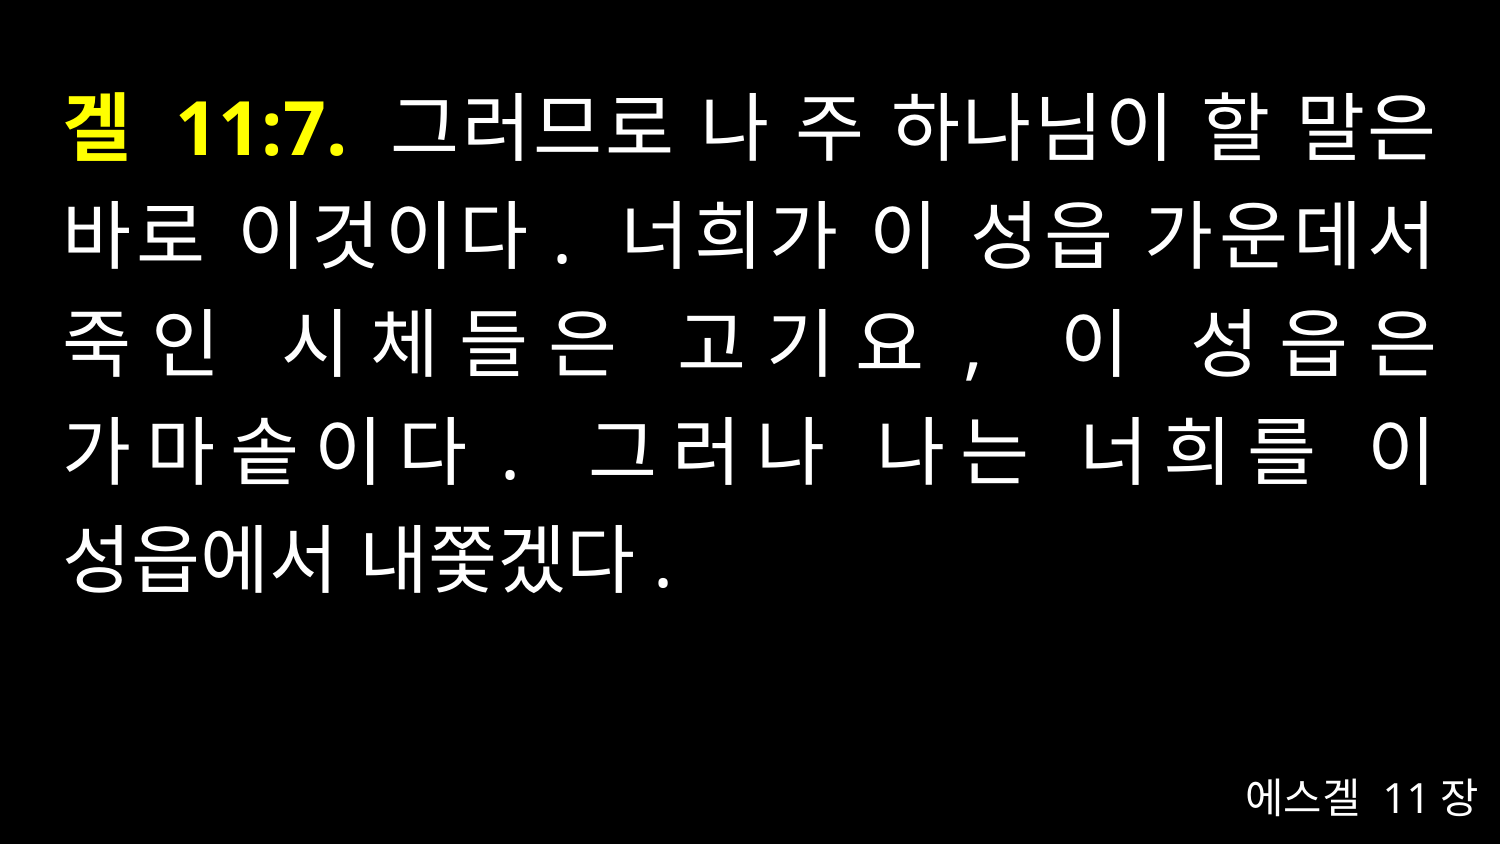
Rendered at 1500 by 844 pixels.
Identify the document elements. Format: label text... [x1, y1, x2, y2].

subtitle 에스겔 11장 [916, 770, 1500, 844]
title 겔 11:7. 그러므로 나 주 하나님이 할 말은 바로 이것이다. 너희가 이 성읍 가운데서 죽인 시체들은 고기요, 이 성읍은 가마솥이다. 그러나 나는 너희를 이 성읍에서 내쫓겠다. [0, 0, 1500, 844]
